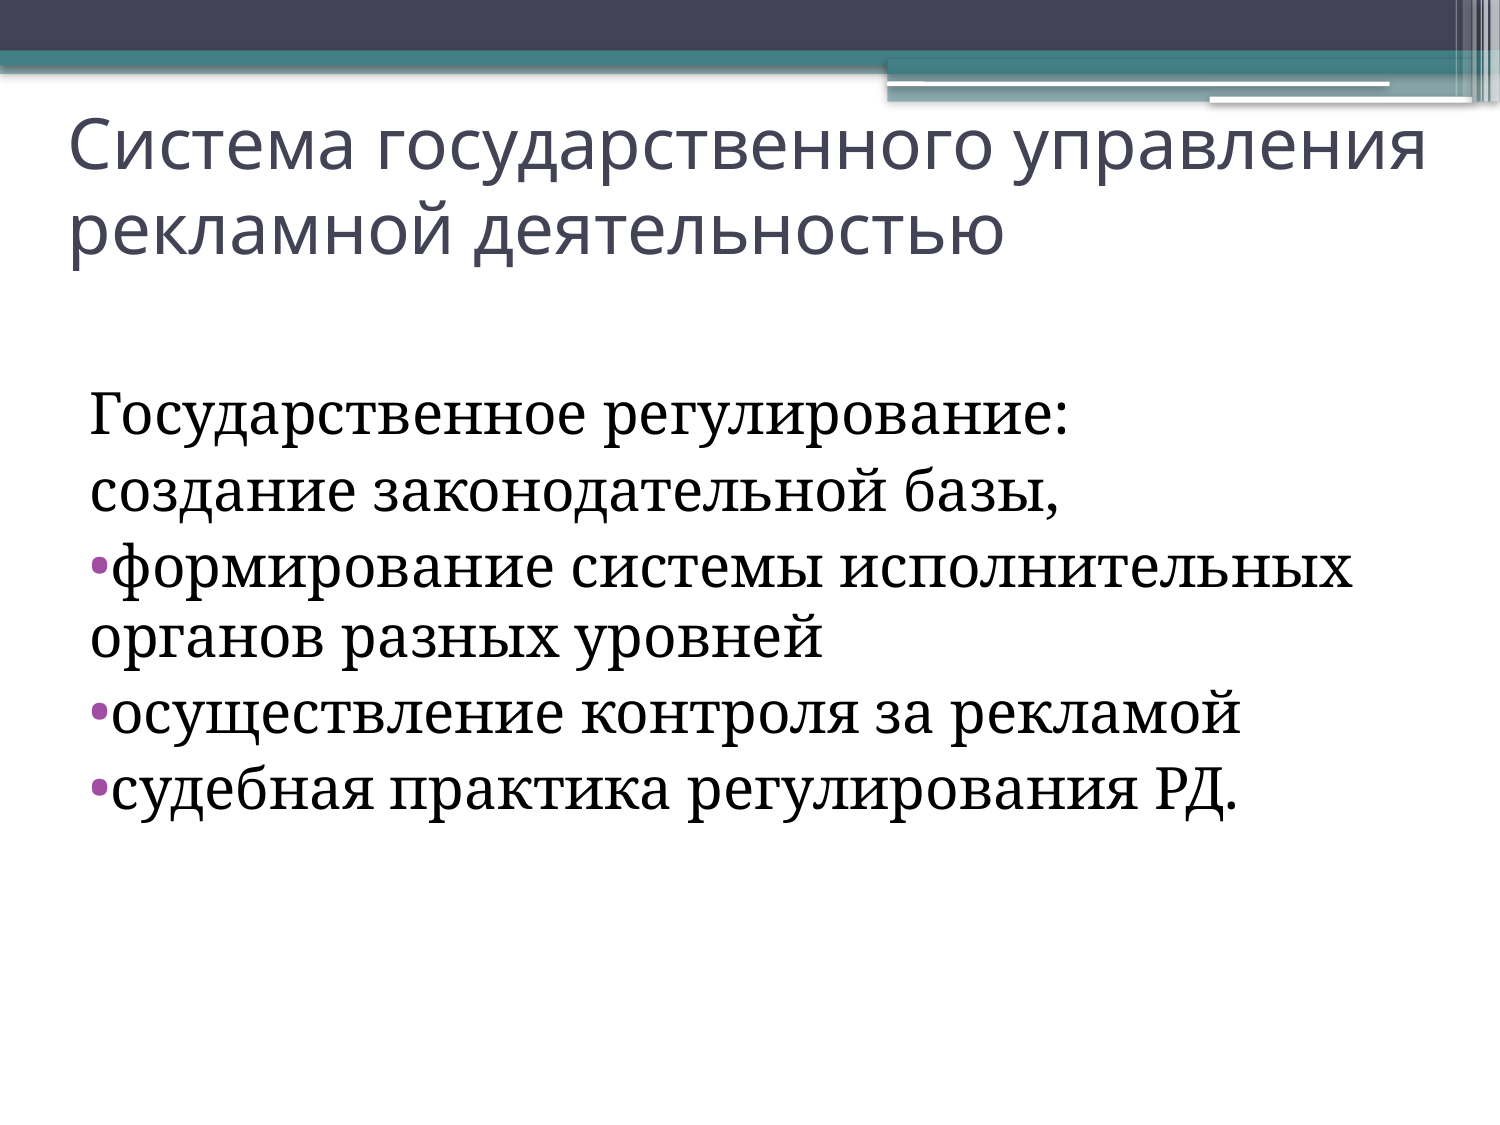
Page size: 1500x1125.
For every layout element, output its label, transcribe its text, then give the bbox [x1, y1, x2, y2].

list Государственное регулирование: создание законодательной базы, формирование системы исполнительных органов разных уровней осуществление контроля за рекламой судебная практика регулирования РД. [75, 368, 1425, 1079]
title Система государственного управления рекламной деятельностью [53, 90, 1459, 278]
